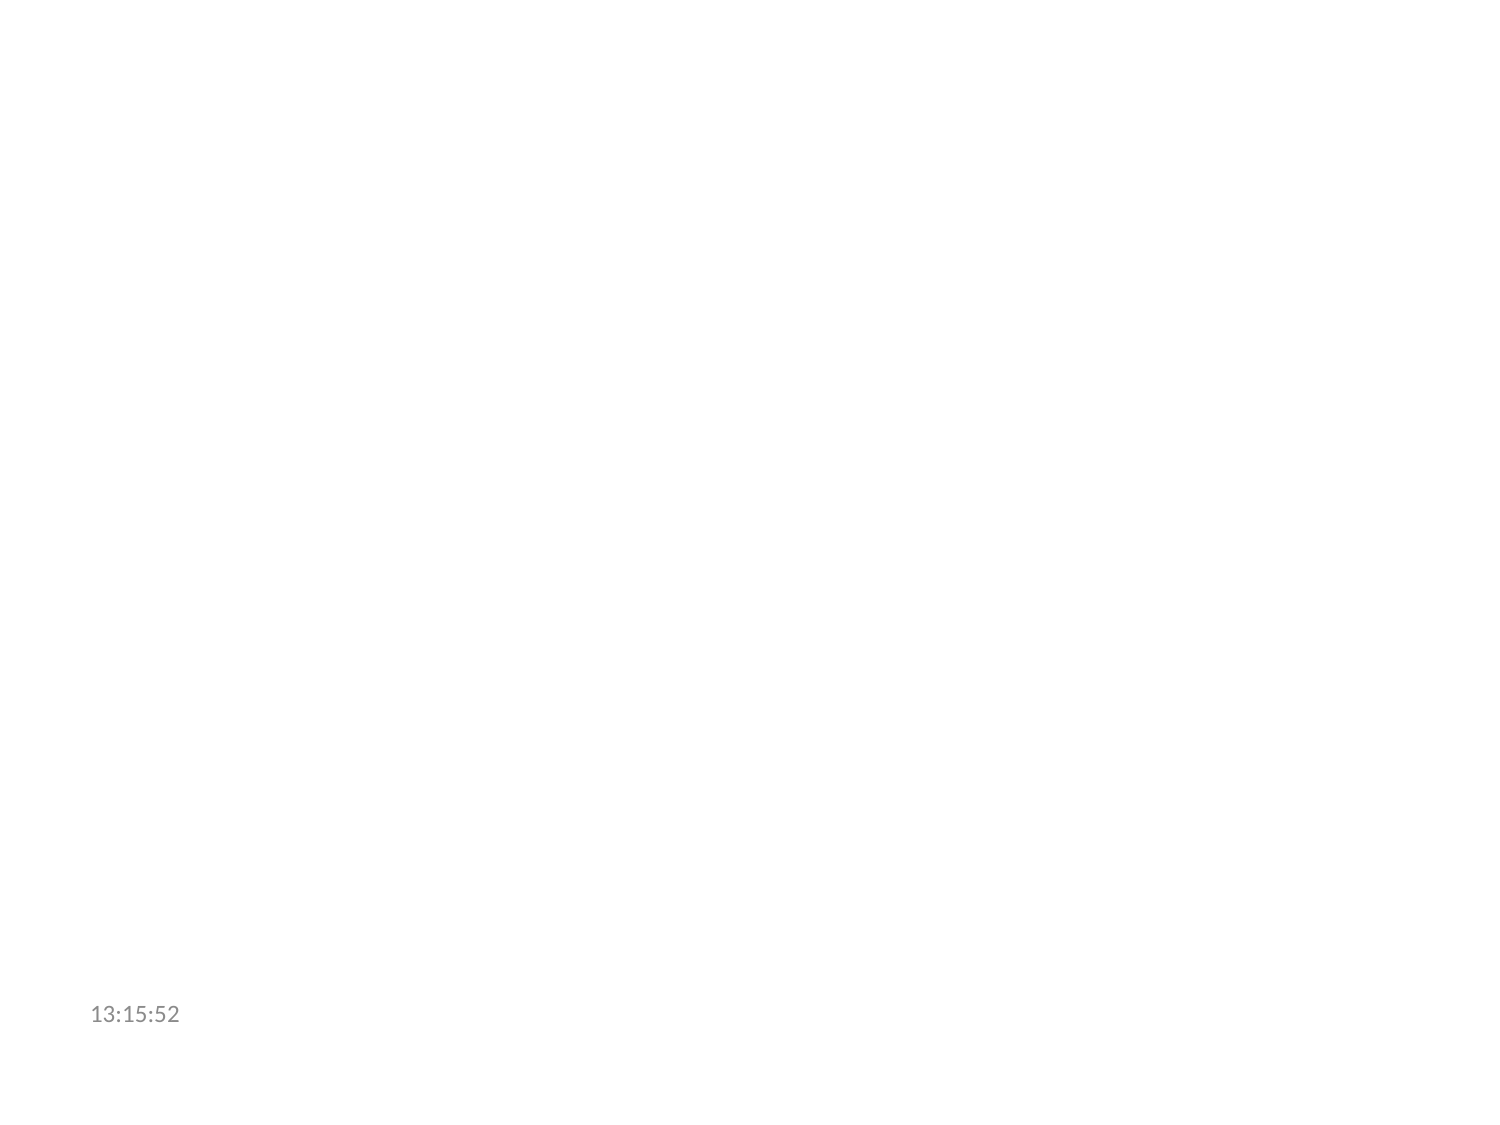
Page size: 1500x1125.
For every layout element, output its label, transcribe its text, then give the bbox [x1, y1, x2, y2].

text_box 15:35:09 [75, 982, 425, 1043]
